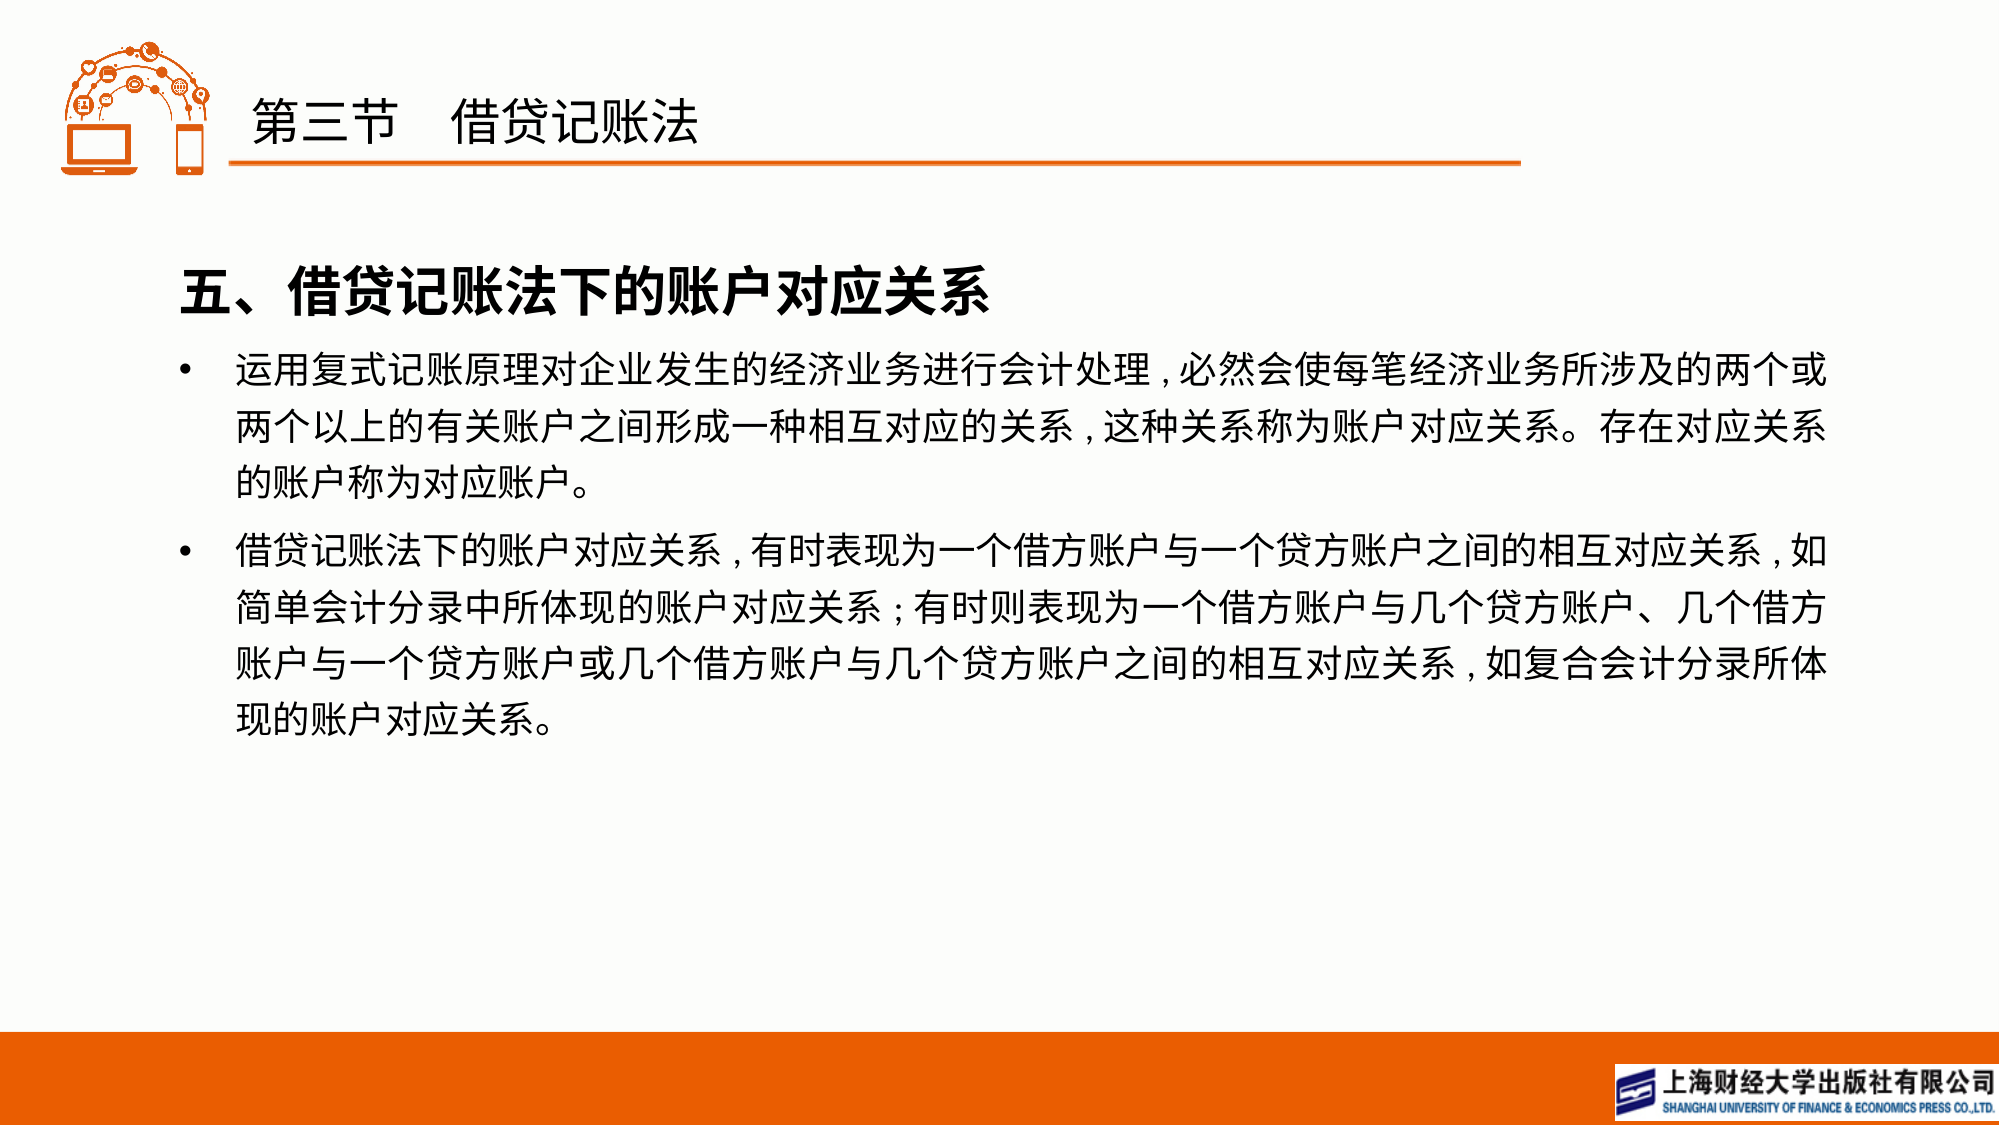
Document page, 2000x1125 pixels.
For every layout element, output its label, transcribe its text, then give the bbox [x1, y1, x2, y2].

picture [0, 0, 2000, 1125]
title 第三节 借贷记账法 [235, 82, 1605, 189]
list 五、借贷记账法下的账户对应关系 运用复式记账原理对企业发生的经济业务进行会计处理,必然会使每笔经济业务所涉及的两个或两个以上的有关账户之间形成一种相互对应的关系,这种关系称为账户对应关系。存在对应关系的账户称为对应账户。 借贷记账法下的账户对应关系,有时表现为一个借方账户与一个贷方账户之间的相互对应关系,如简单会计分录中所体现的账户对应关系;有时则表现为一个借方账户与几个贷方账户、几个借方账户与一个贷方账户或几个借方账户与几个贷方账户之间的相互对应关系,如复合会计分录所体现的账户对应关系。 [163, 227, 1844, 1049]
